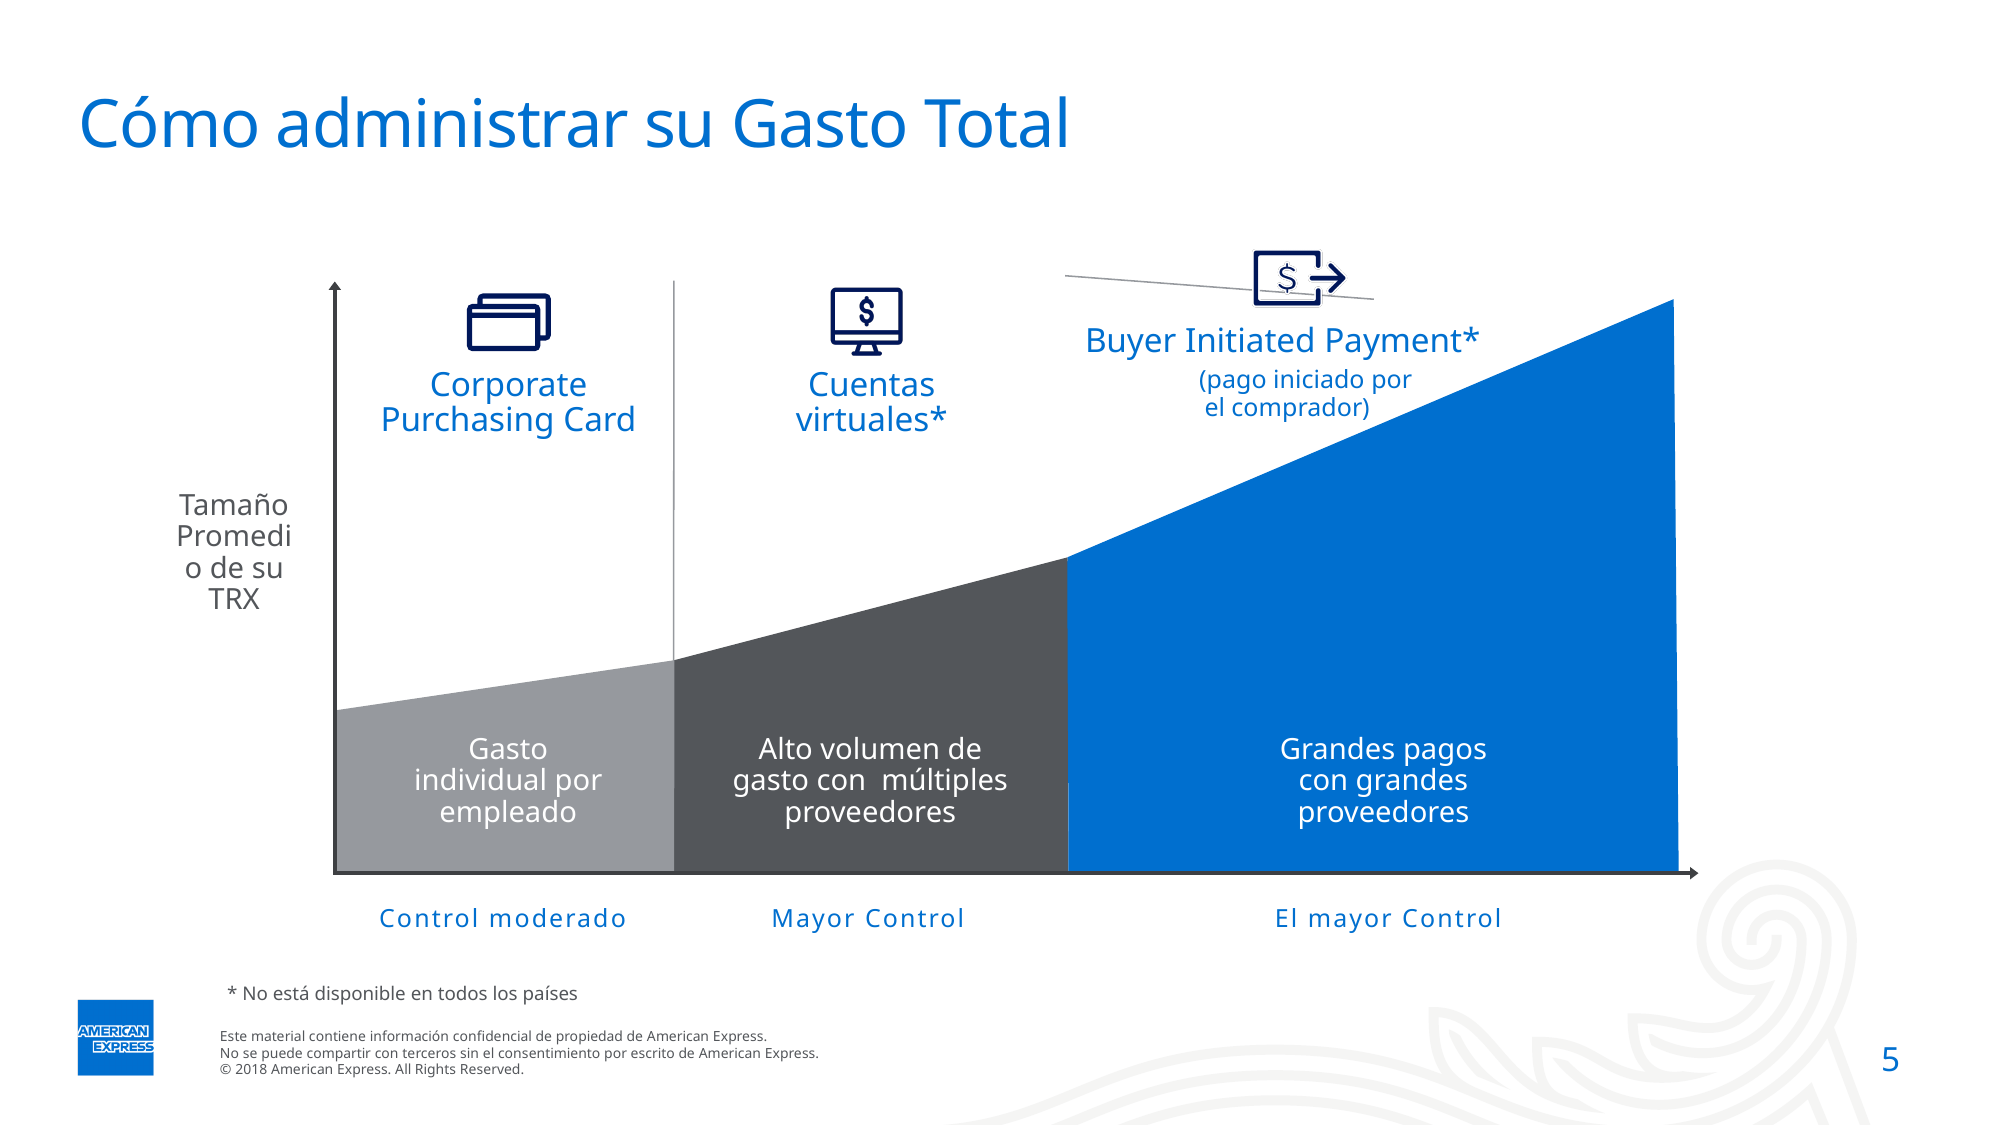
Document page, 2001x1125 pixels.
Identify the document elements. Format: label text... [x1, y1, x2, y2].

text_box * No está disponible en todos los países [227, 981, 590, 1005]
slide_number 5 [1800, 1033, 1900, 1084]
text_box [1065, 275, 1069, 873]
text_box El mayor Control [1205, 902, 1572, 933]
text_box Gasto individual por empleado [408, 733, 609, 829]
text_box Grandes pagos con grandes proveedores [1259, 733, 1508, 829]
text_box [774, 265, 970, 441]
picture [65, 987, 166, 1088]
text_box Mayor Control [684, 902, 1052, 933]
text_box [1080, 222, 1494, 470]
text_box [375, 293, 643, 441]
text_box Alto volumen de gasto con múltiples proveedores [723, 733, 1018, 829]
text_box [1069, 299, 1679, 871]
text_box Tamaño Promedio de su TRX [170, 490, 298, 616]
text_box Control moderado [340, 902, 666, 933]
text_box [675, 558, 1065, 871]
title Cómo administrar su Gasto Total [78, 90, 1732, 278]
text_box [337, 660, 672, 871]
